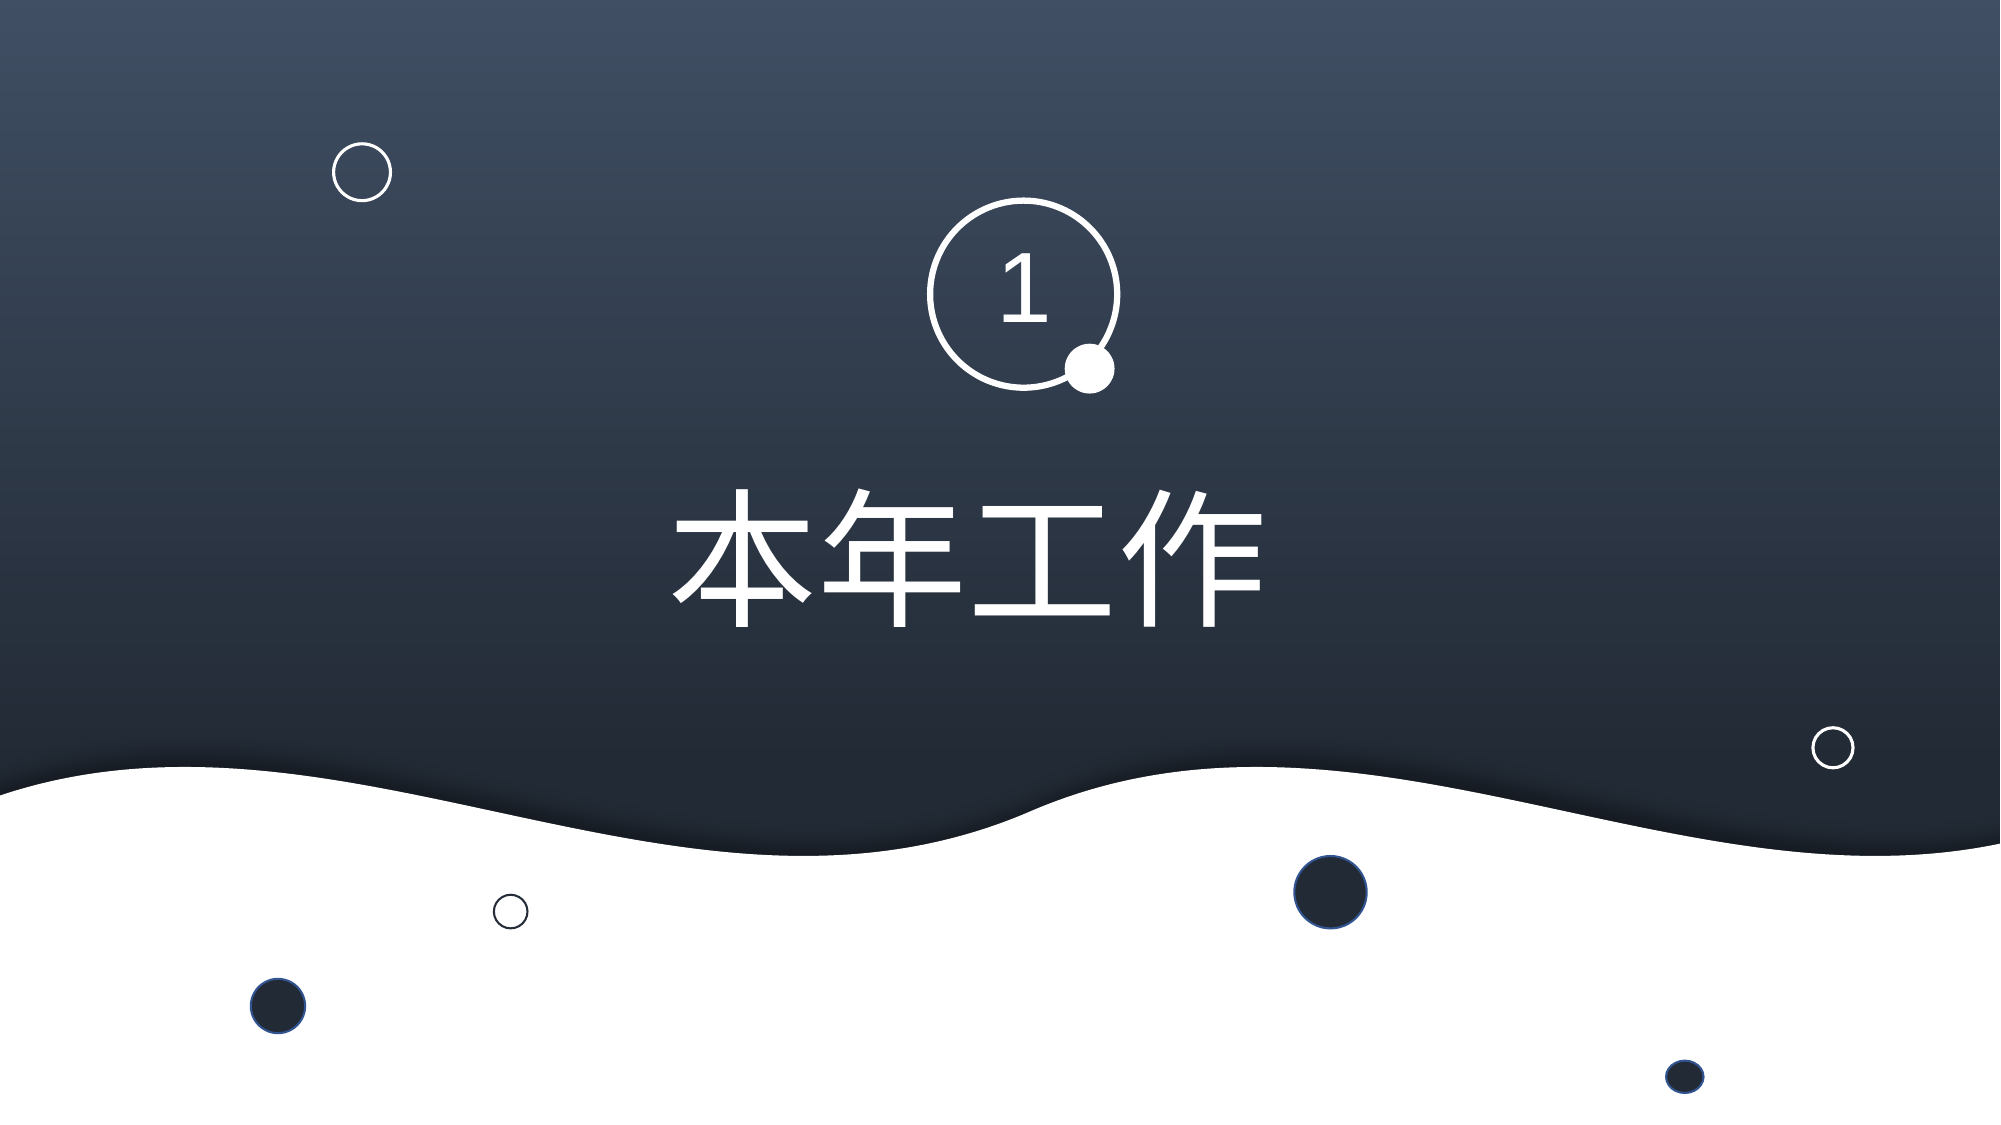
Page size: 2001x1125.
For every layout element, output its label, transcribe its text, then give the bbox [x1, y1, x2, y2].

text_box [249, 977, 307, 1035]
text_box [0, 0, 2000, 829]
text_box [332, 142, 392, 202]
text_box [1811, 726, 1855, 769]
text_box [930, 200, 1118, 388]
text_box [1072, 388, 1107, 395]
text_box 本年工作 [652, 458, 1395, 653]
text_box [1293, 854, 1368, 930]
text_box [1665, 1059, 1705, 1095]
text_box [0, 765, 2000, 1125]
text_box [492, 893, 529, 930]
